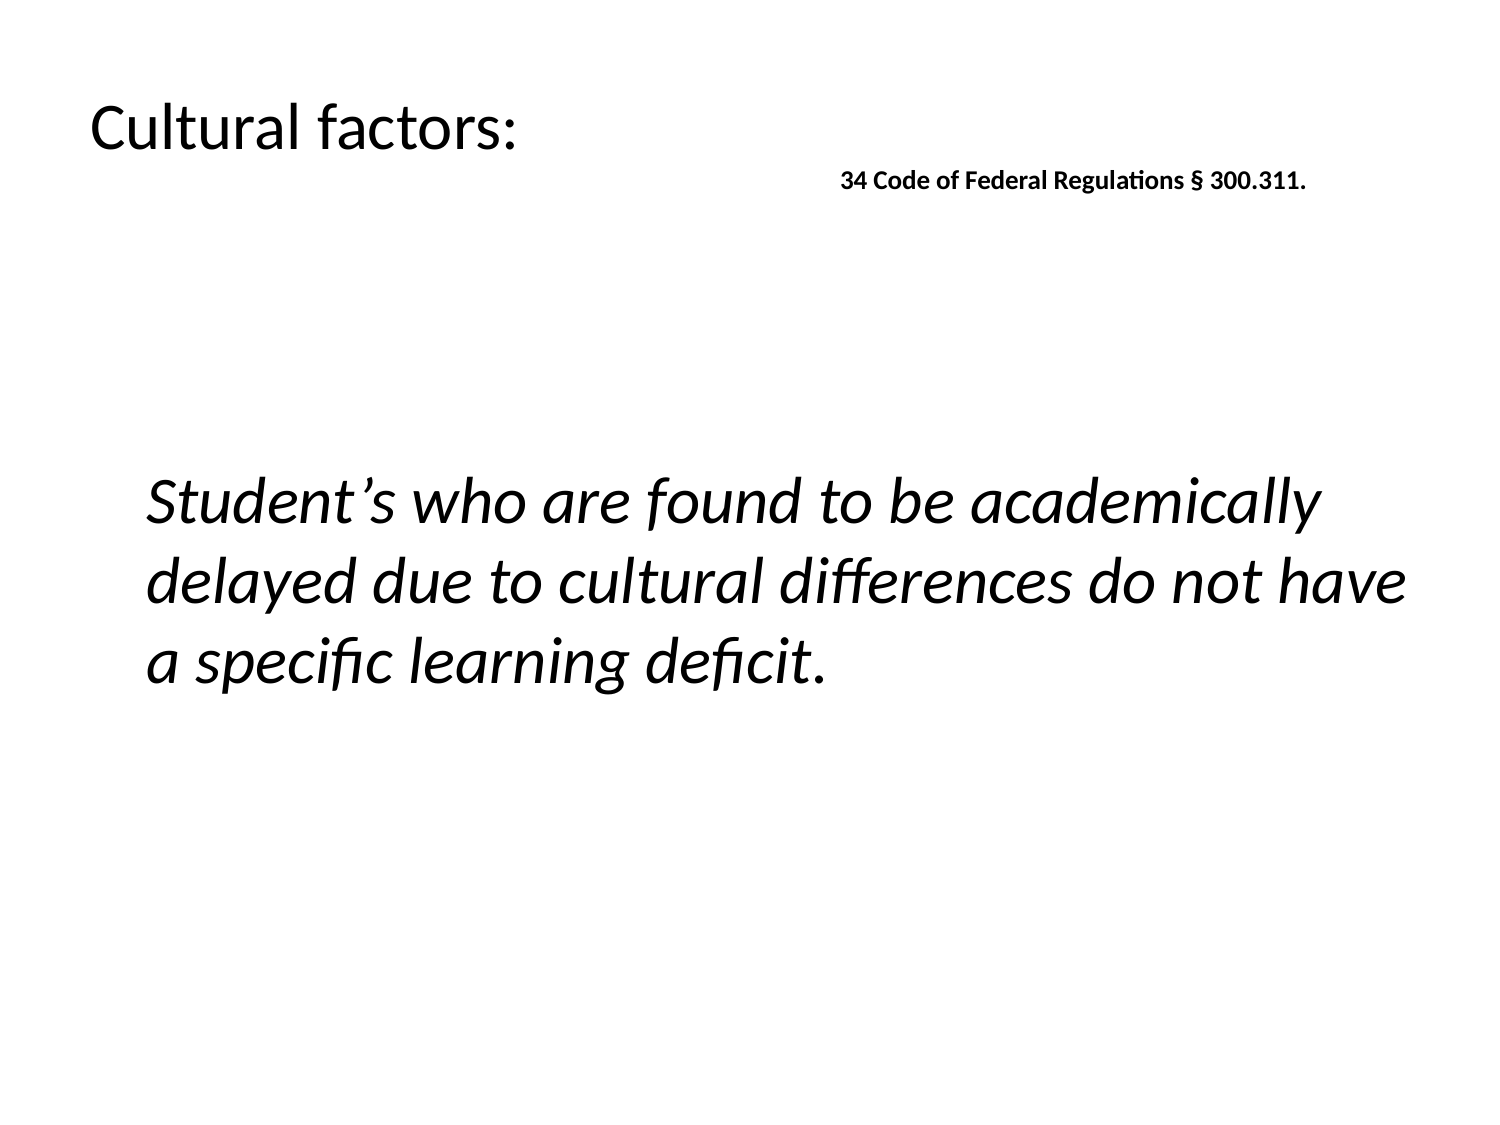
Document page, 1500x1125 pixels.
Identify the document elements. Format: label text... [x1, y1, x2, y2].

title Cultural factors: 34 Code of Federal Regulations § 300.311. [75, 45, 1425, 233]
list Student’s who are found to be academically delayed due to cultural differences do not have a specific learning deficit. [75, 262, 1425, 1005]
